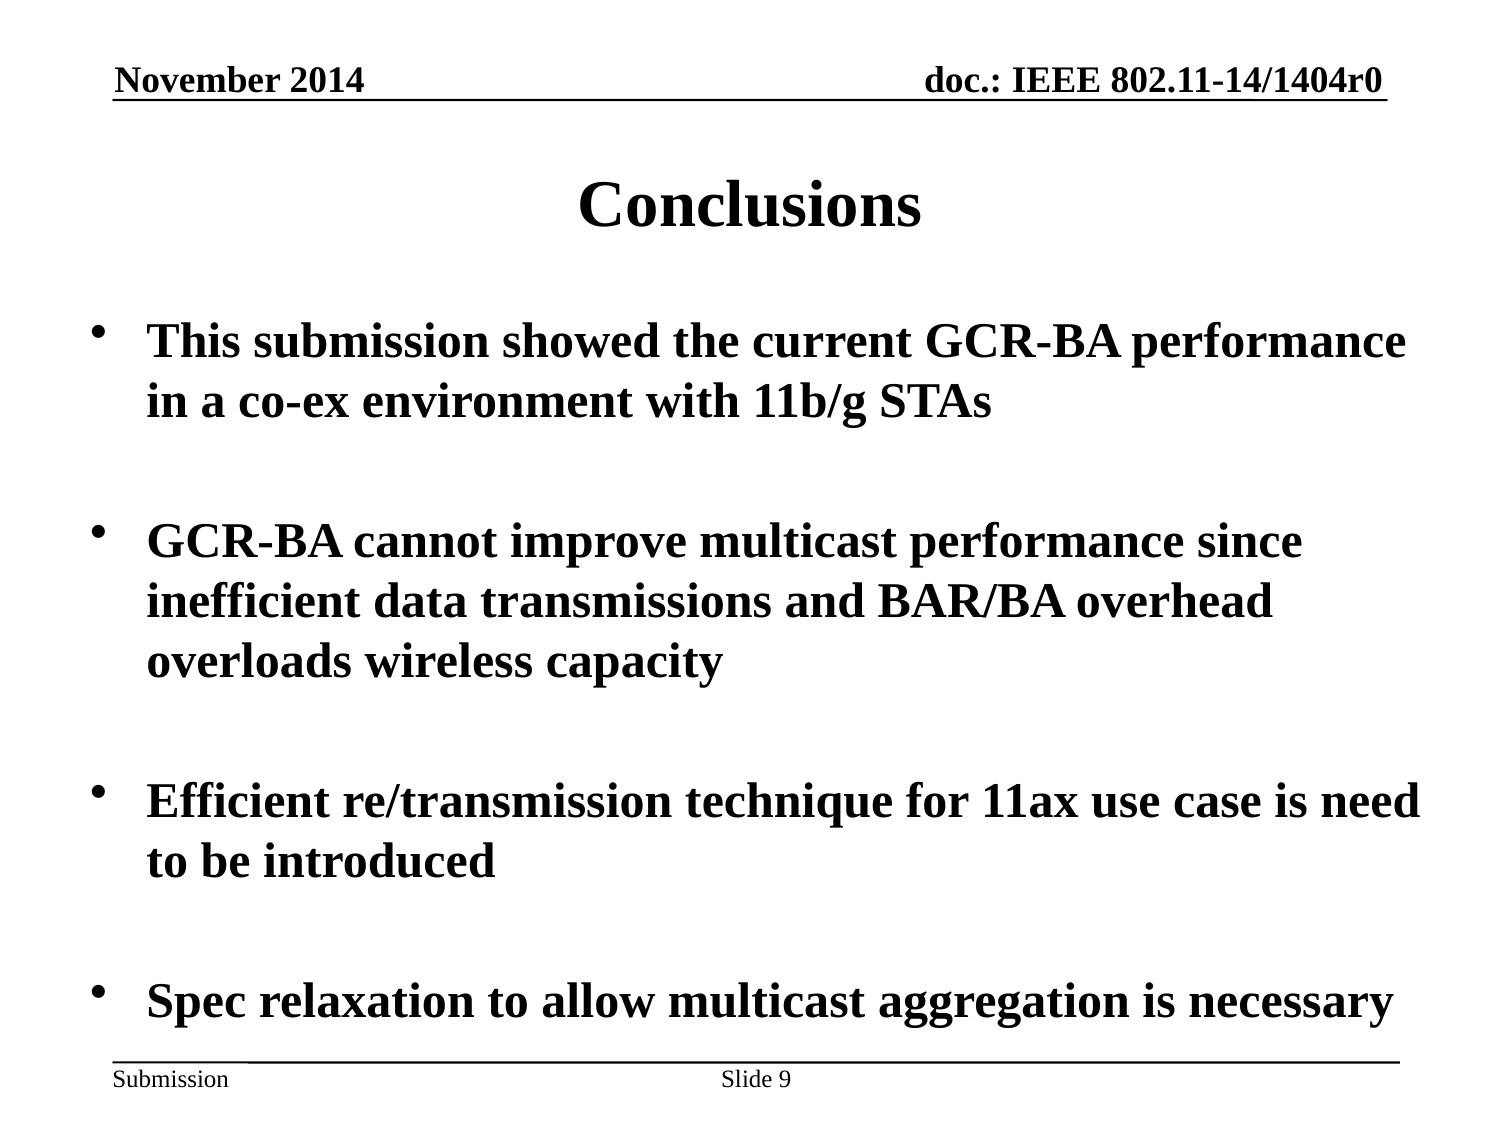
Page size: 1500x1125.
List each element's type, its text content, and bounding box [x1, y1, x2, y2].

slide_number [114, 54, 368, 101]
title Conclusions [112, 112, 1388, 288]
list This submission showed the current GCR-BA performance in a co-ex environment with 11b/g STAs GCR-BA cannot improve multicast performance since inefficient data transmissions and BAR/BA overhead overloads wireless capacity Efficient re/transmission technique for 11ax use case is need to be introduced Spec relaxation to allow multicast aggregation is necessary [74, 299, 1451, 976]
slide_number Slide 9 [712, 1061, 800, 1093]
